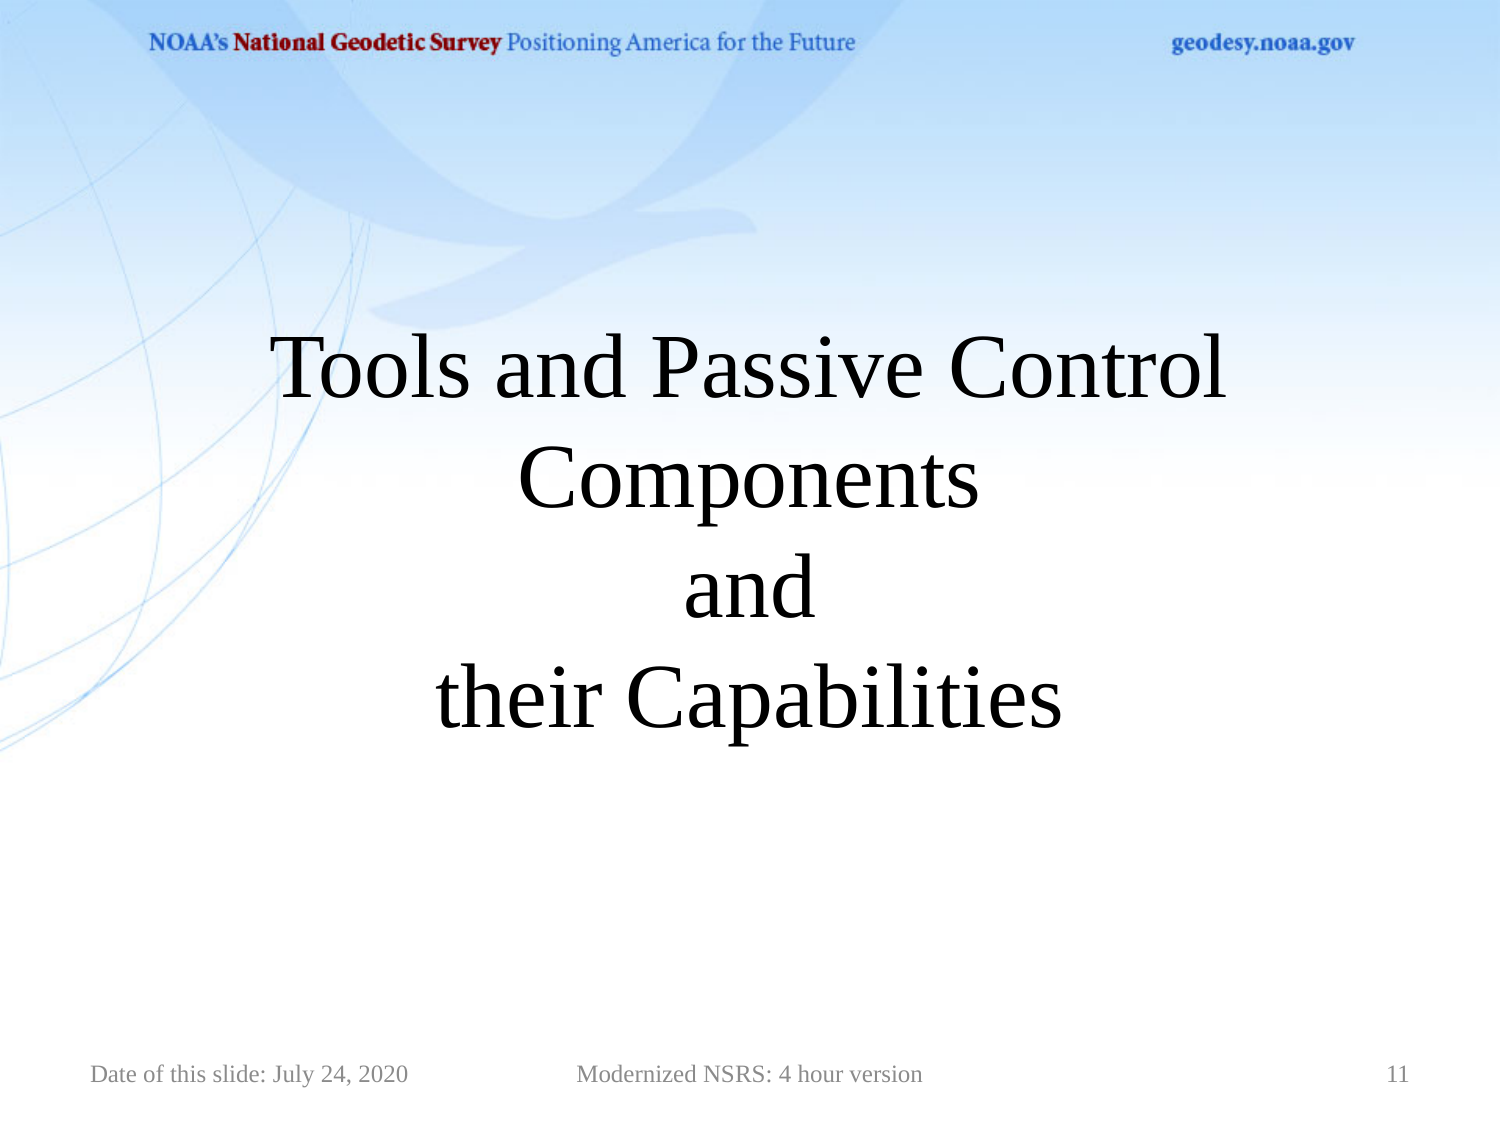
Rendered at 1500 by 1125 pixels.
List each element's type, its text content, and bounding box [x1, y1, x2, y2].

title Tools and Passive Control Components and their Capabilities [75, 431, 1425, 620]
slide_number 11 [1074, 1042, 1425, 1103]
picture [0, 0, 1500, 1125]
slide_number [75, 1042, 425, 1103]
footer Modernized NSRS: 4 hour version [512, 1042, 988, 1103]
